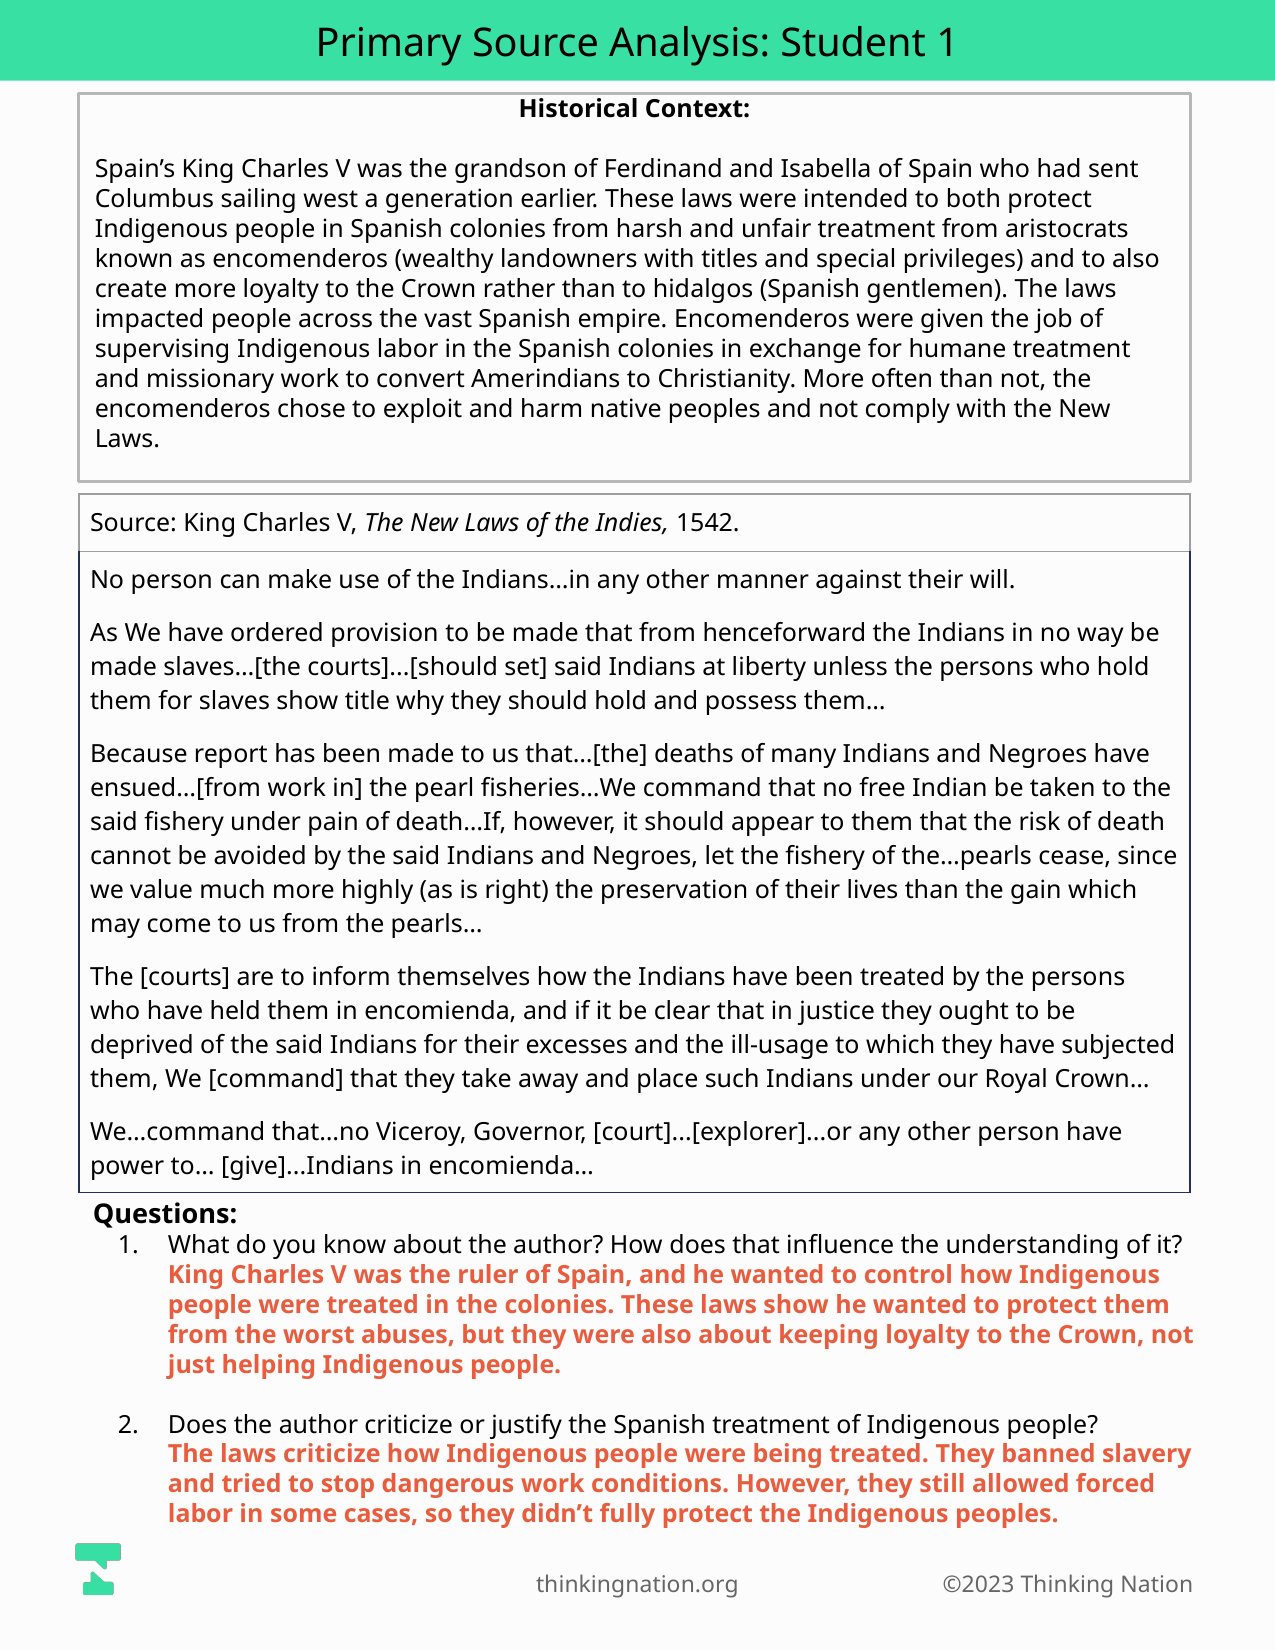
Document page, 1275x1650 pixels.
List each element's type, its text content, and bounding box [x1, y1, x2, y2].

table_header Source: King Charles V, The New Laws of the Indies, 1542. [80, 495, 1189, 551]
text_box Historical Context: Spain’s King Charles V was the grandson of Ferdinand and Isabella of Spain who had sent Columbus sailing west a generation earlier. These laws were intended to both protect Indigenous people in Spanish colonies from harsh and unfair treatment from aristocrats known as encomenderos (wealthy landowners with titles and special privileges) and to also create more loyalty to the Crown rather than to hidalgos (Spanish gentlemen). The laws impacted people across the vast Spanish empire. Encomenderos were given the job of supervising Indigenous labor in the Spanish colonies in exchange for humane treatment and missionary work to convert Amerindians to Christianity. More often than not, the encomenderos chose to exploit and harm native peoples and not comply with the New Laws. [78, 93, 1191, 482]
text_box Questions: What do you know about the author? How does that influence the understanding of it? King Charles V was the ruler of Spain, and he wanted to control how Indigenous people were treated in the colonies. These laws show he wanted to protect them from the worst abuses, but they were also about keeping loyalty to the Crown, not just helping Indigenous people. Does the author criticize or justify the Spanish treatment of Indigenous people? The laws criticize how Indigenous people were being treated. They banned slavery and tried to stop dangerous work conditions. However, they still allowed forced labor in some cases, so they didn’t fully protect the Indigenous peoples. [77, 1180, 1213, 1543]
text_box ©2023 Thinking Nation [907, 1553, 1210, 1605]
table_cell No person can make use of the Indians…in any other manner against their will. As We have ordered provision to be made that from henceforward the Indians in no way be made slaves…[the courts]...[should set] said Indians at liberty unless the persons who hold them for slaves show title why they should hold and possess them… Because report has been made to us that…[the] deaths of many Indians and Negroes have ensued…[from work in] the pearl fisheries…We command that no free Indian be taken to the said fishery under pain of death…If, however, it should appear to them that the risk of death cannot be avoided by the said Indians and Negroes, let the fishery of the…pearls cease, since we value much more highly (as is right) the preservation of their lives than the gain which may come to us from the pearls… The [courts] are to inform themselves how the Indians have been treated by the persons who have held them in encomienda, and if it be clear that in justice they ought to be deprived of the said Indians for their excesses and the ill-usage to which they have subjected them, We [command] that they take away and place such Indians under our Royal Crown… We…command that…no Viceroy, Governor, [court]...[explorer]...or any other person have power to… [give]...Indians in encomienda… [80, 552, 1189, 1180]
text_box thinkingnation.org [486, 1553, 789, 1605]
text_box Primary Source Analysis: Student 1 [0, 0, 1275, 81]
picture [62, 1533, 134, 1605]
